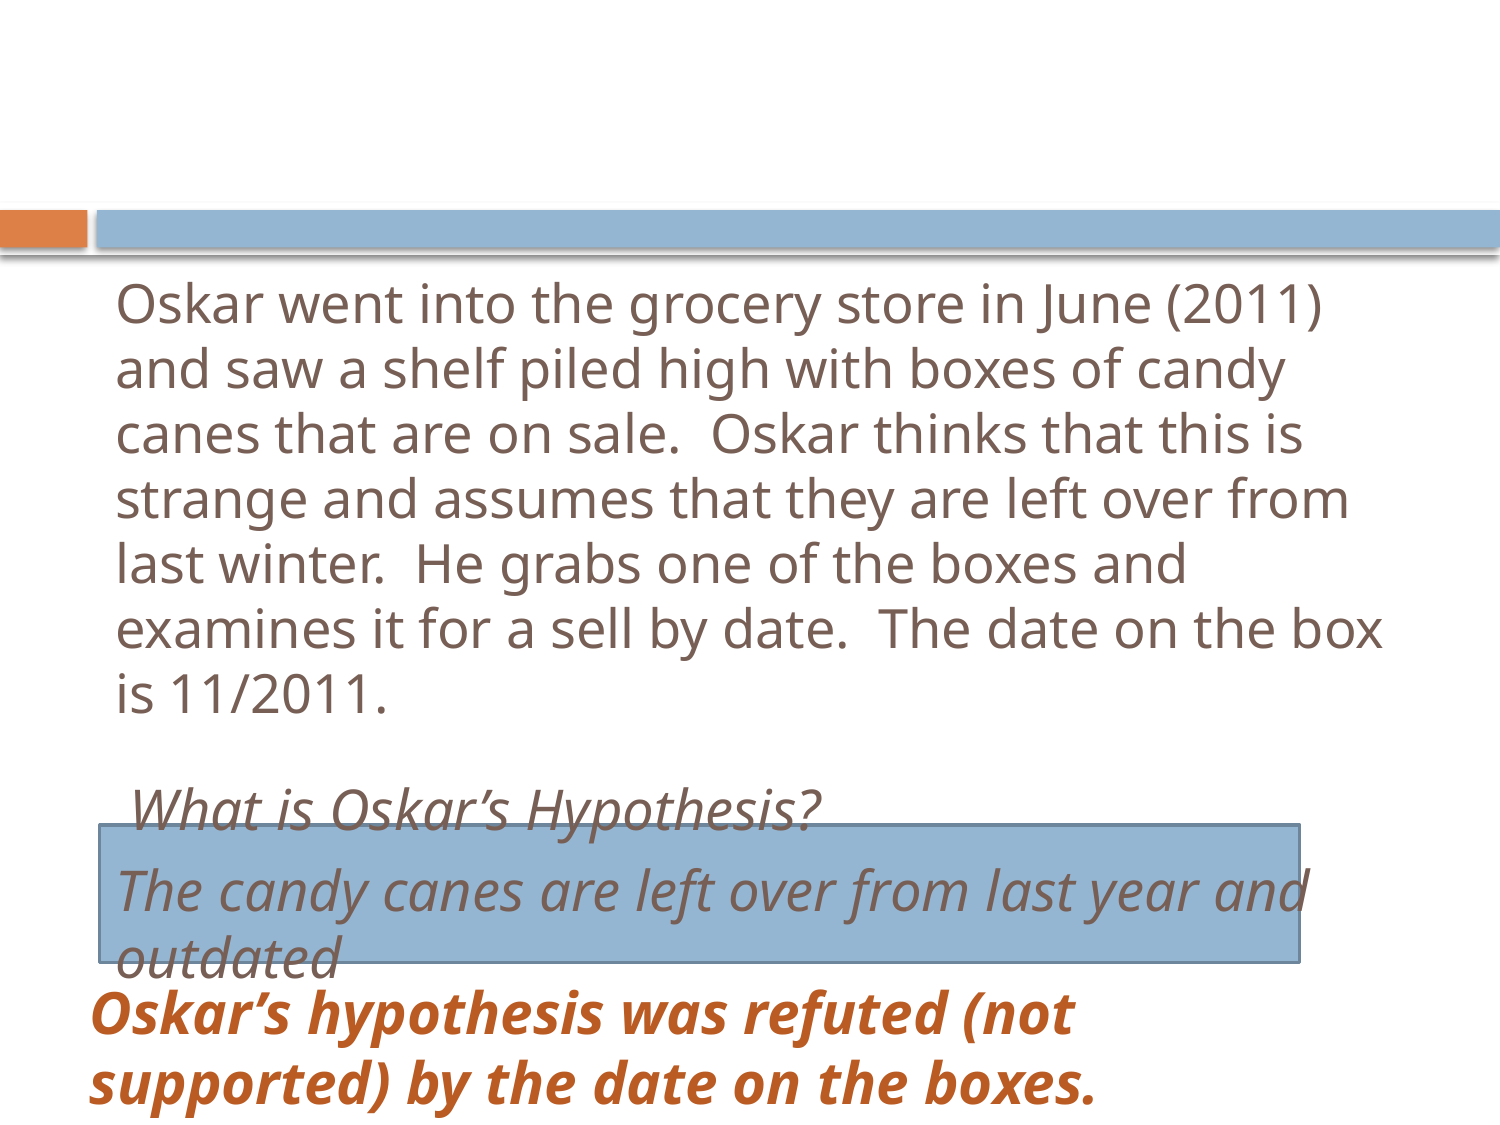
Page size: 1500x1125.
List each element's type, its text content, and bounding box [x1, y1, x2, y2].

list Oskar went into the grocery store in June (2011) and saw a shelf piled high with boxes of candy canes that are on sale. Oskar thinks that this is strange and assumes that they are left over from last winter. He grabs one of the boxes and examines it for a sell by date. The date on the box is 11/2011. What is Oskar’s Hypothesis? The candy canes are left over from last year and outdated [100, 262, 1438, 1000]
text_box Oskar’s hypothesis was refuted (not supported) by the date on the boxes. [75, 968, 1388, 1124]
